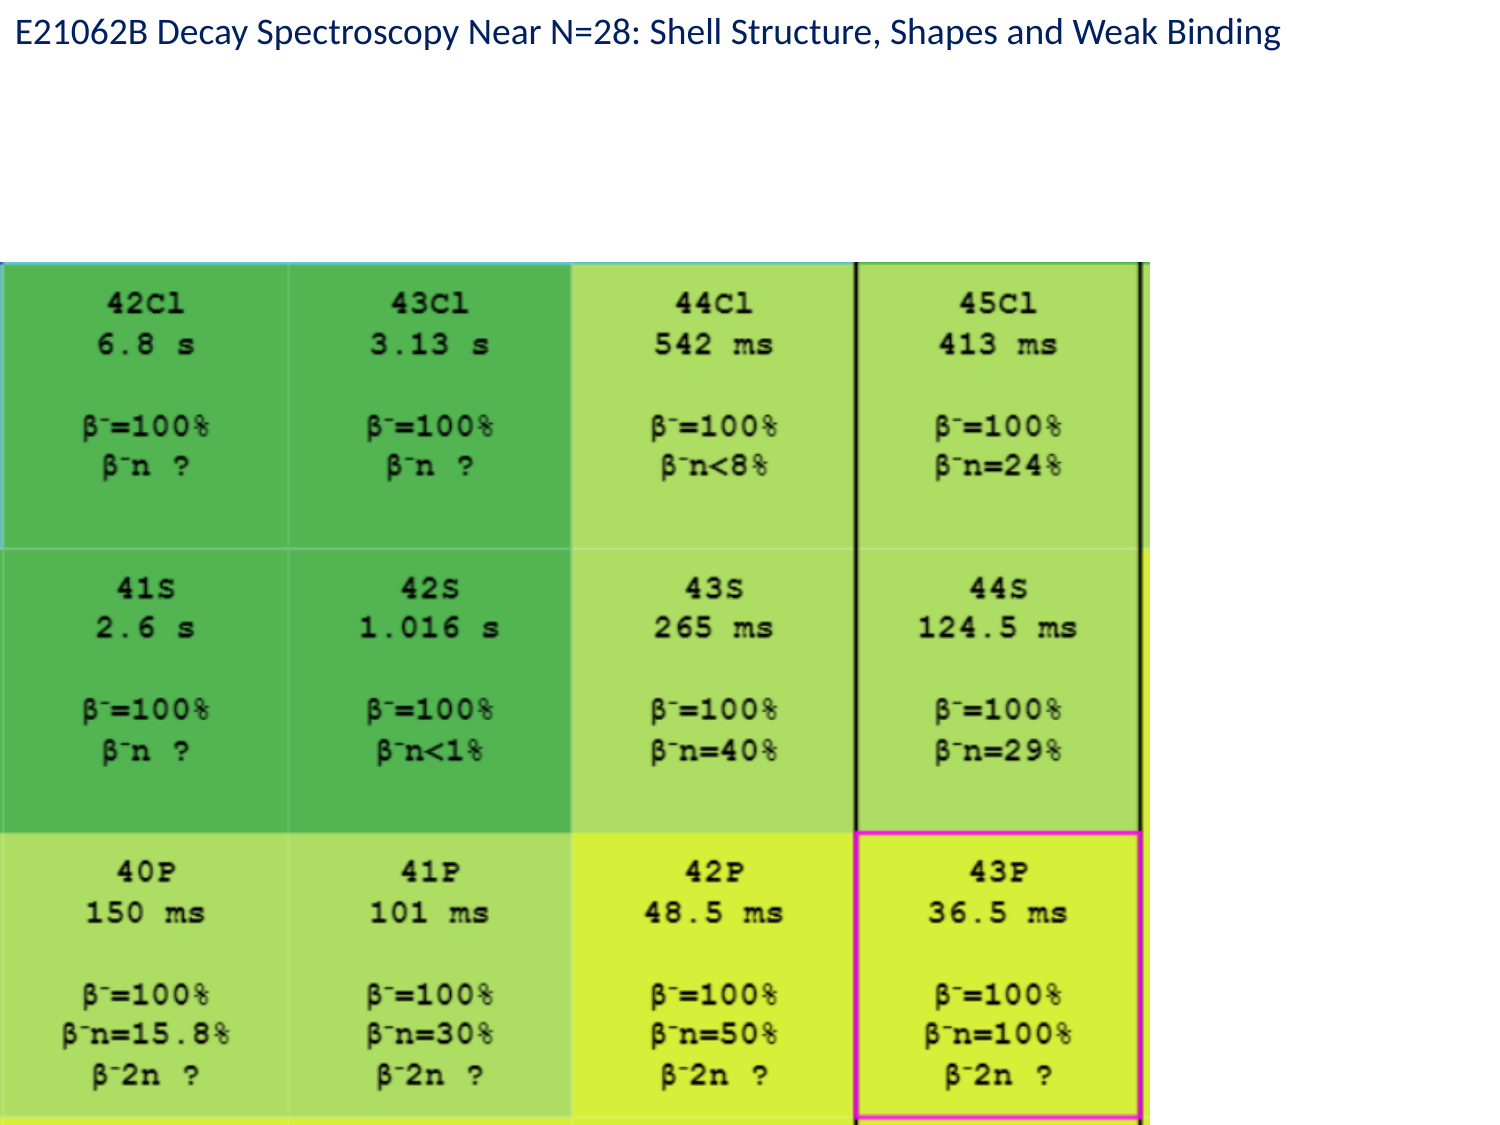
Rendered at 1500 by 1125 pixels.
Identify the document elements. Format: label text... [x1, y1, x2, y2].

text_box E21062B Decay Spectroscopy Near N=28: Shell Structure, Shapes and Weak Binding [0, 0, 1311, 60]
picture [0, 262, 1150, 1125]
